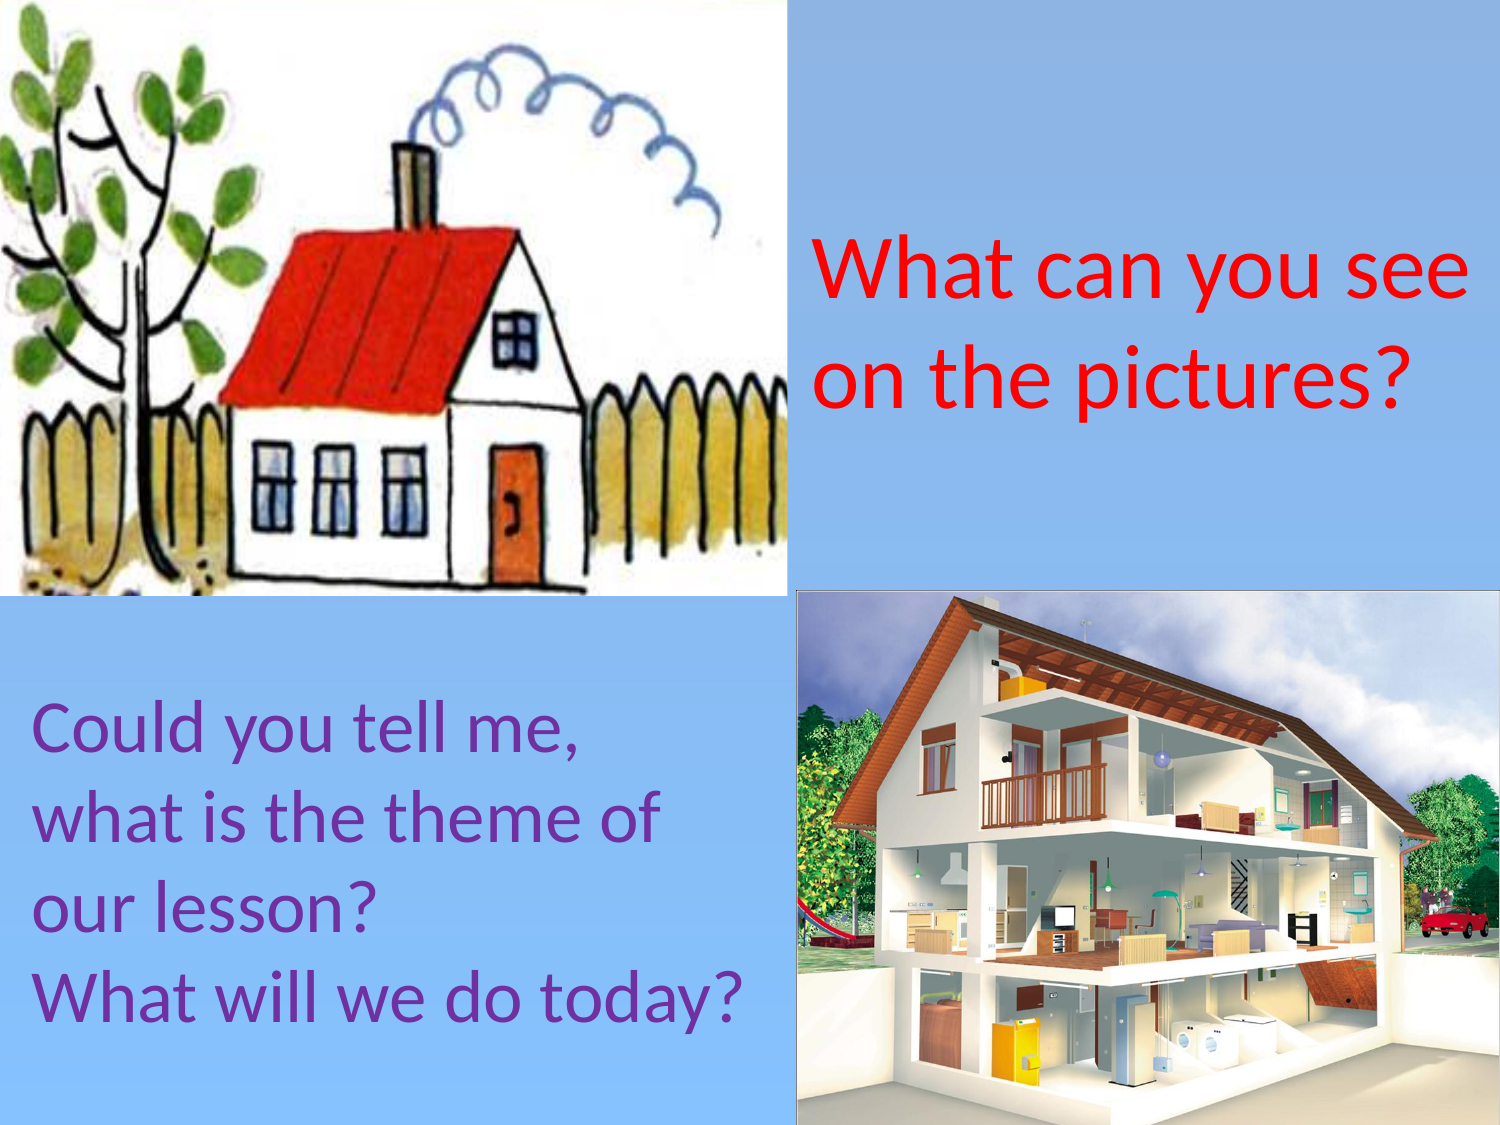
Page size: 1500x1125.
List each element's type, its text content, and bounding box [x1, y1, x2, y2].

text_box What can you see on the pictures? [796, 199, 1500, 434]
picture [0, 0, 788, 596]
picture [796, 590, 1500, 1125]
text_box Could you tell me, what is the theme of our lesson? What will we do today? [16, 670, 767, 1046]
